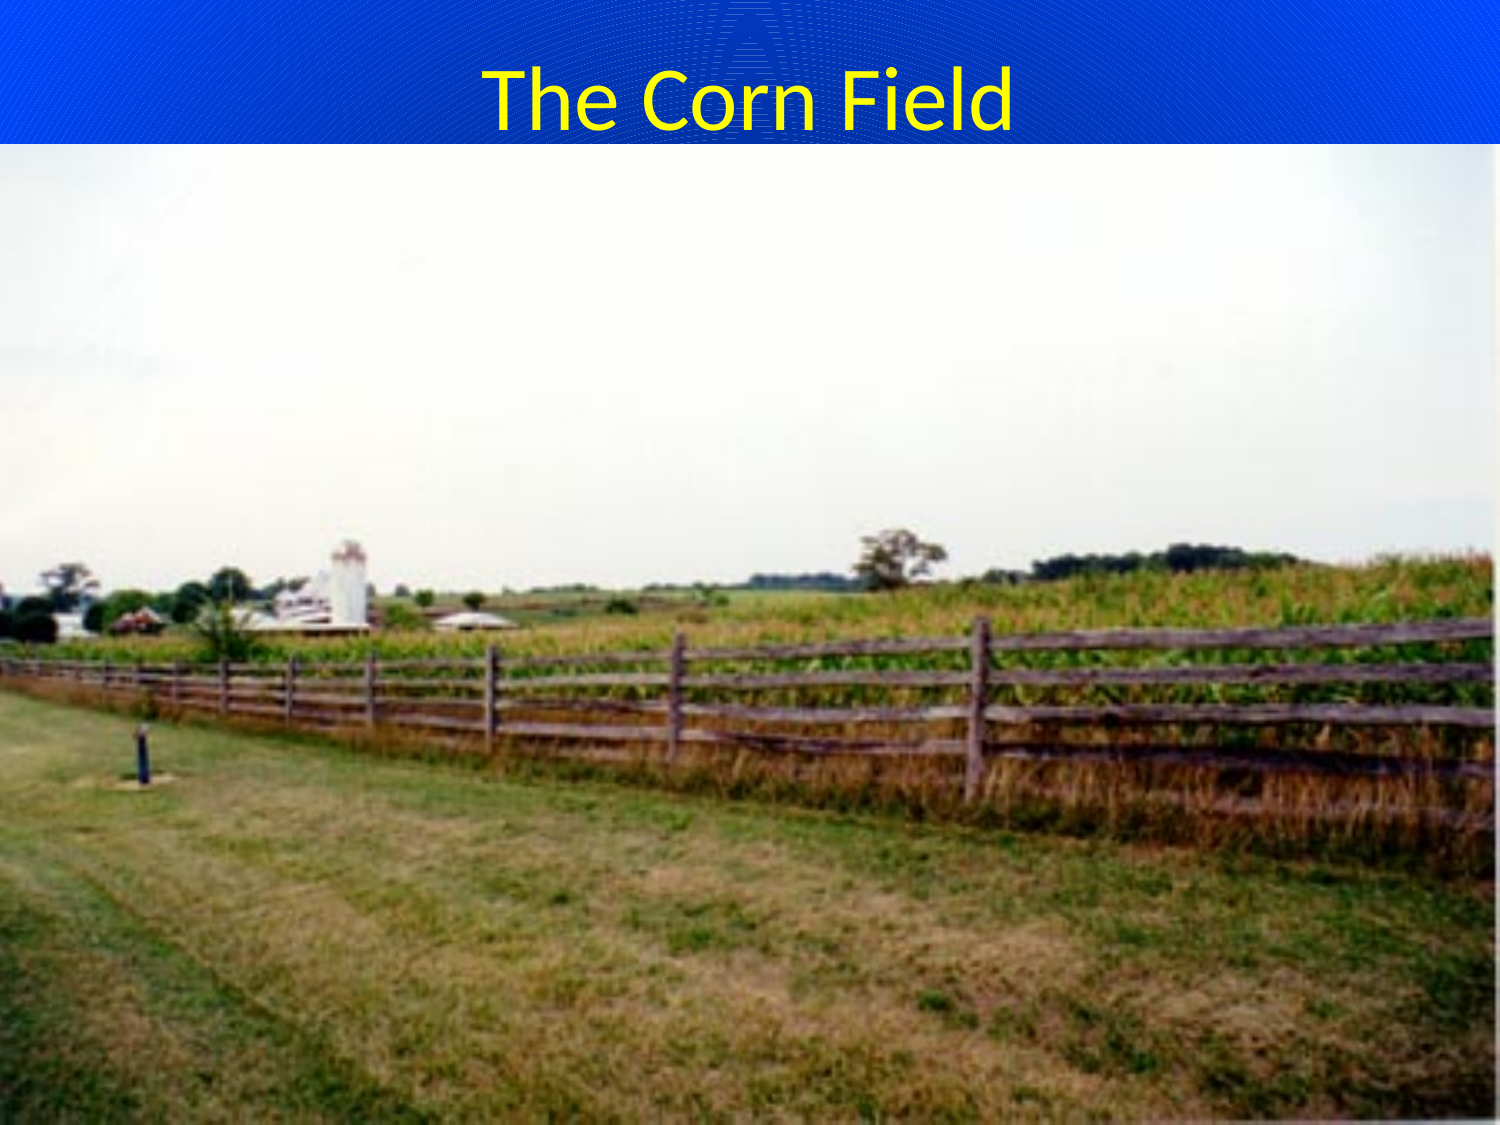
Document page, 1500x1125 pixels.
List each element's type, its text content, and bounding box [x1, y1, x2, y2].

picture [0, 144, 1500, 1125]
title The Corn Field [75, 0, 1425, 143]
